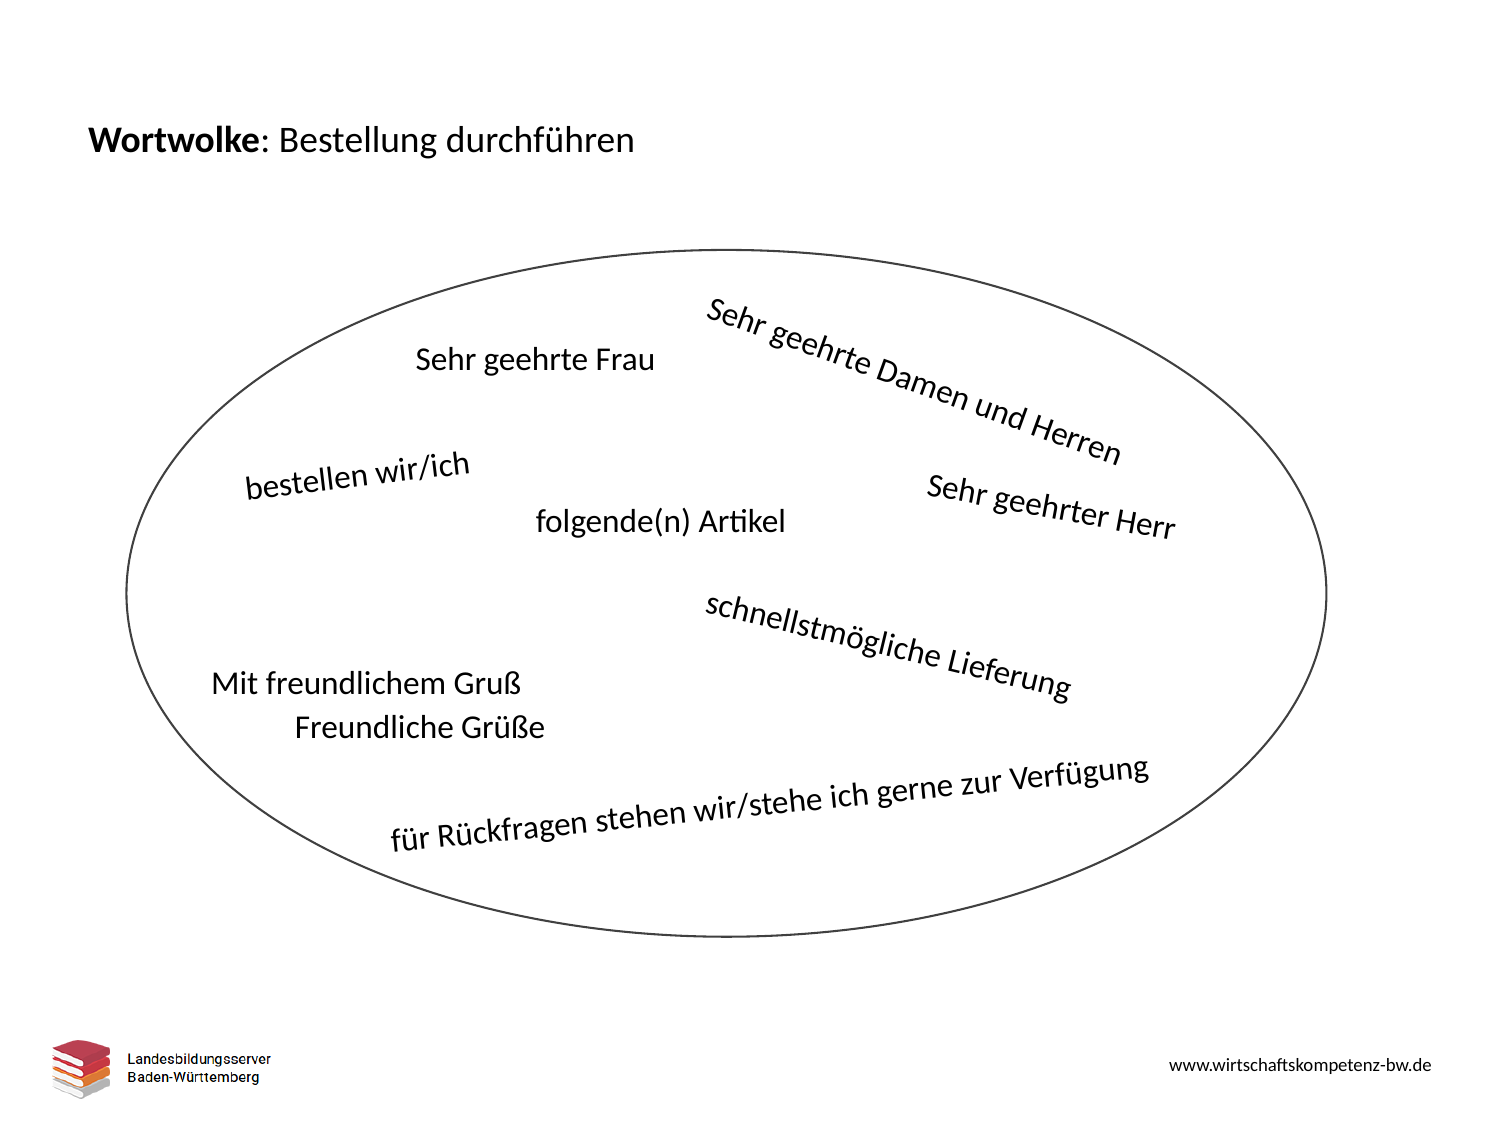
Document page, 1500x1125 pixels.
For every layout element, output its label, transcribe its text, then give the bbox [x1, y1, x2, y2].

text_box für Rückfragen stehen wir/stehe ich gerne zur Verfügung [373, 725, 1248, 868]
text_box Mit freundlichem Gruß [196, 653, 710, 709]
text_box Sehr geehrter Herr [908, 452, 1268, 571]
text_box Sehr geehrte Frau [400, 330, 756, 385]
picture [42, 1028, 281, 1106]
text_box [125, 248, 1328, 938]
text_box folgende(n) Artikel [520, 492, 876, 547]
text_box Freundliche Grüße [280, 698, 618, 753]
text_box bestellen wir/ich [227, 418, 586, 516]
text_box Wortwolke: Bestellung durchführen [73, 107, 727, 168]
text_box schnellstmögliche Lieferung [686, 569, 1199, 735]
text_box www.wirtschaftskompetenz-bw.de [1154, 1045, 1468, 1083]
text_box Sehr geehrte Damen und Herren [686, 273, 1219, 512]
